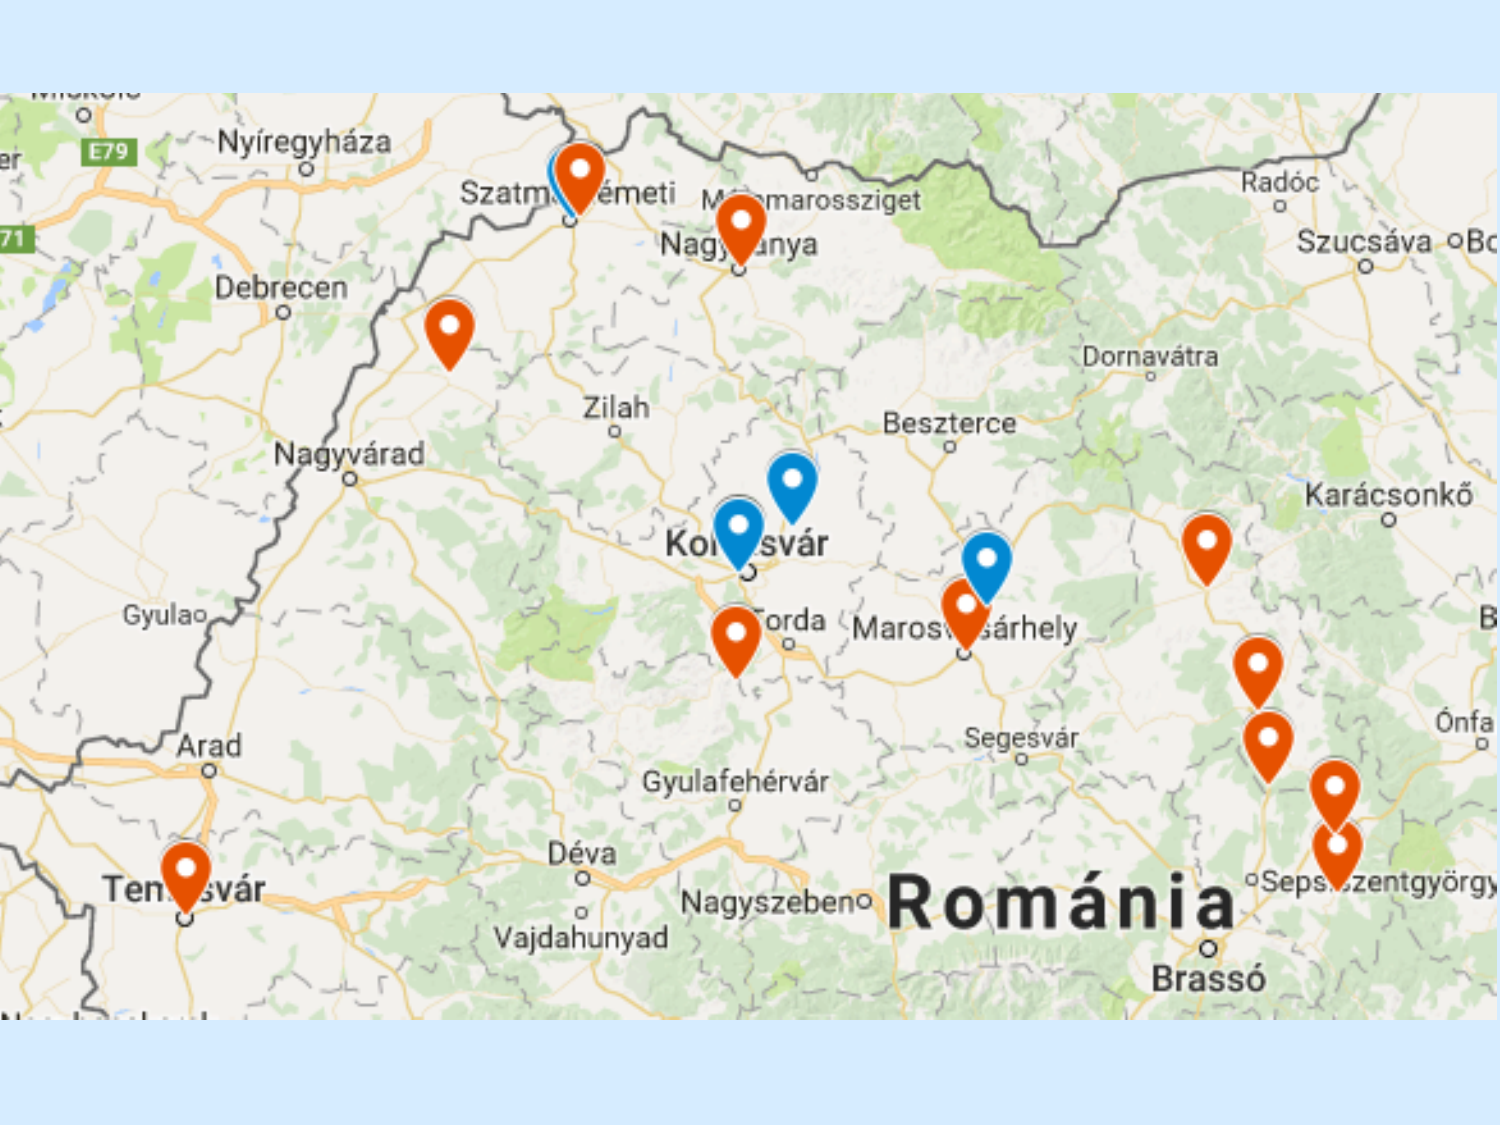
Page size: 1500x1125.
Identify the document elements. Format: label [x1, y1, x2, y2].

list [0, 93, 1497, 1020]
